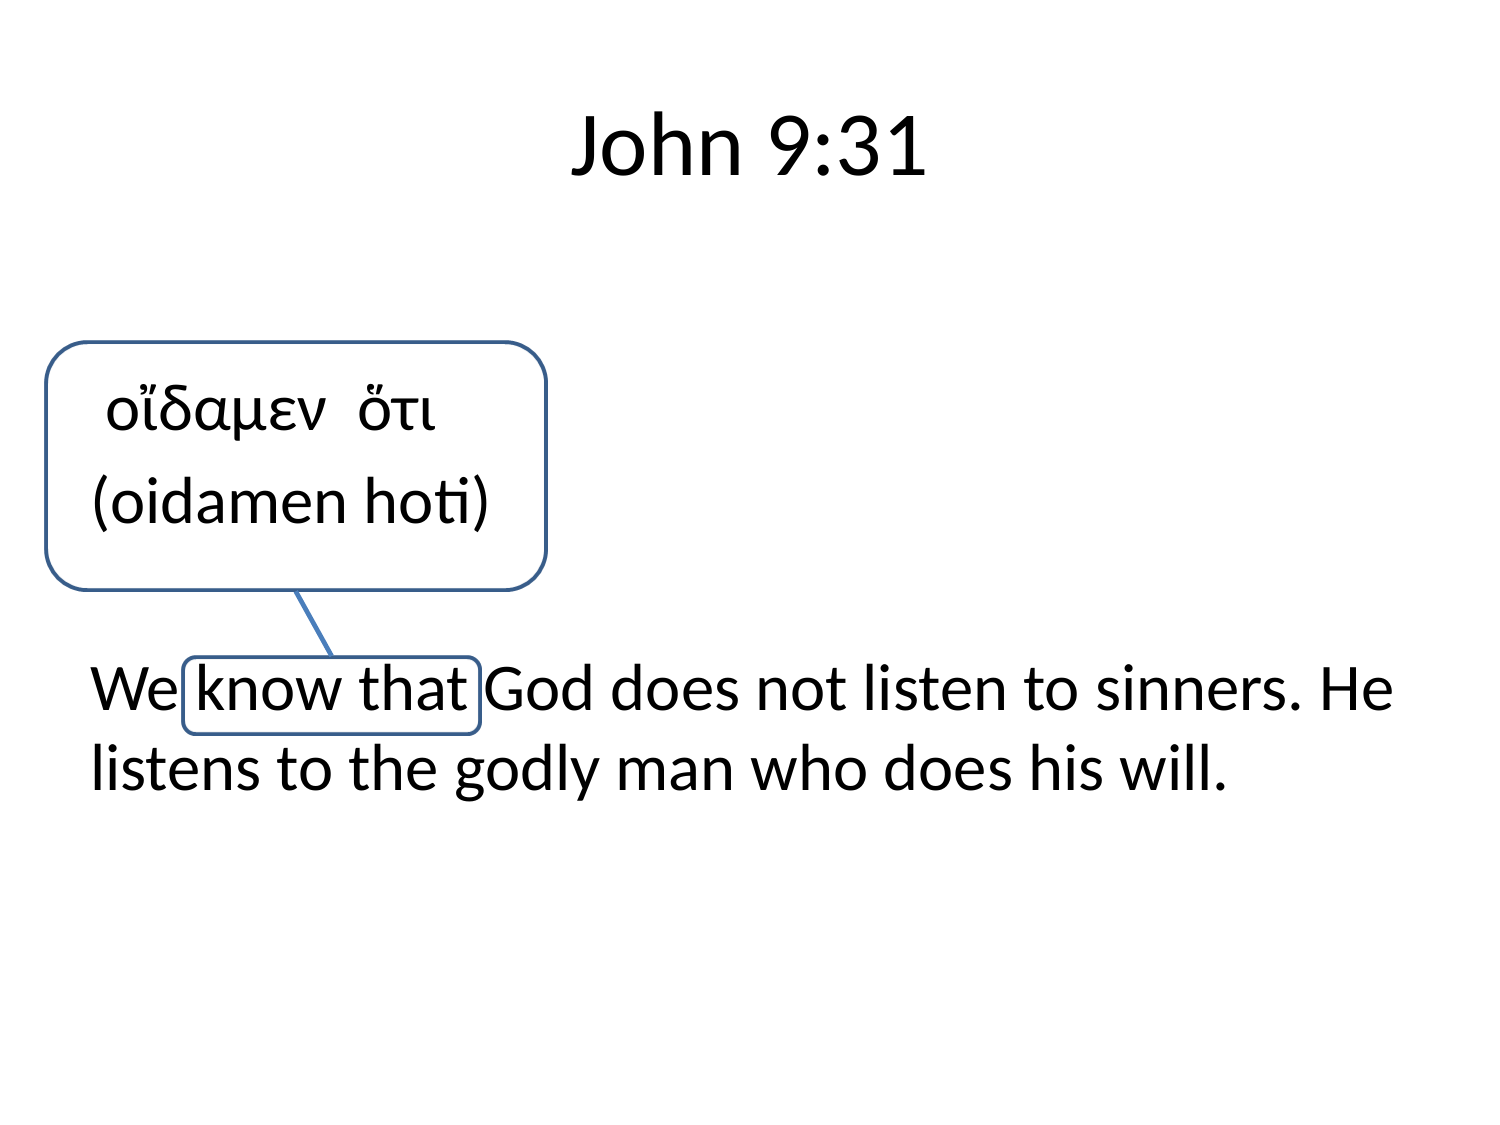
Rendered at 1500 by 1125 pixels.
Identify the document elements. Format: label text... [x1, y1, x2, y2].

picture [43, 340, 548, 592]
title John 9:31 [75, 45, 1425, 233]
list οἴδαμεν ὅτι (oidamen hoti) We know that God does not listen to sinners. He listens to the godly man who does his will. [75, 262, 1425, 1005]
picture [181, 655, 482, 737]
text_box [295, 591, 332, 657]
